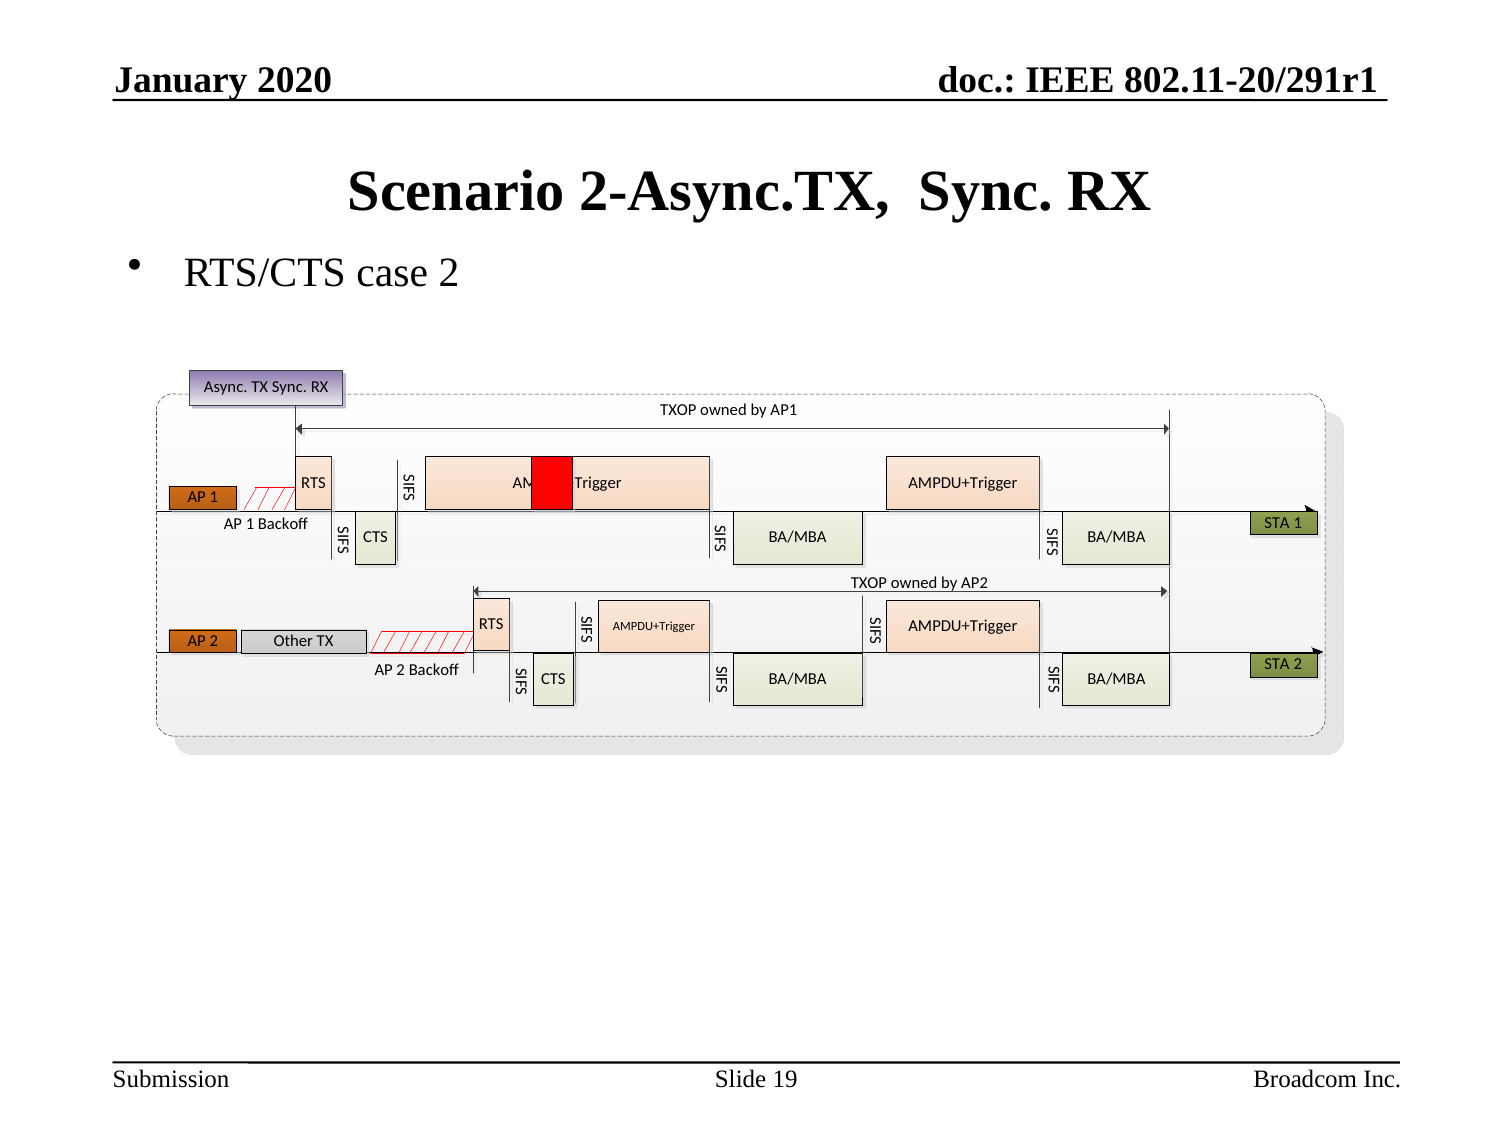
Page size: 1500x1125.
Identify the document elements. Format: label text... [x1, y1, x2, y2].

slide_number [114, 54, 335, 101]
footer Broadcom Inc. [1250, 1061, 1402, 1093]
list RTS/CTS case 2 [112, 275, 1388, 1038]
slide_number Slide 19 [712, 1061, 800, 1093]
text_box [153, 367, 1347, 758]
title Scenario 2-Async.TX, Sync. RX [112, 99, 1388, 275]
